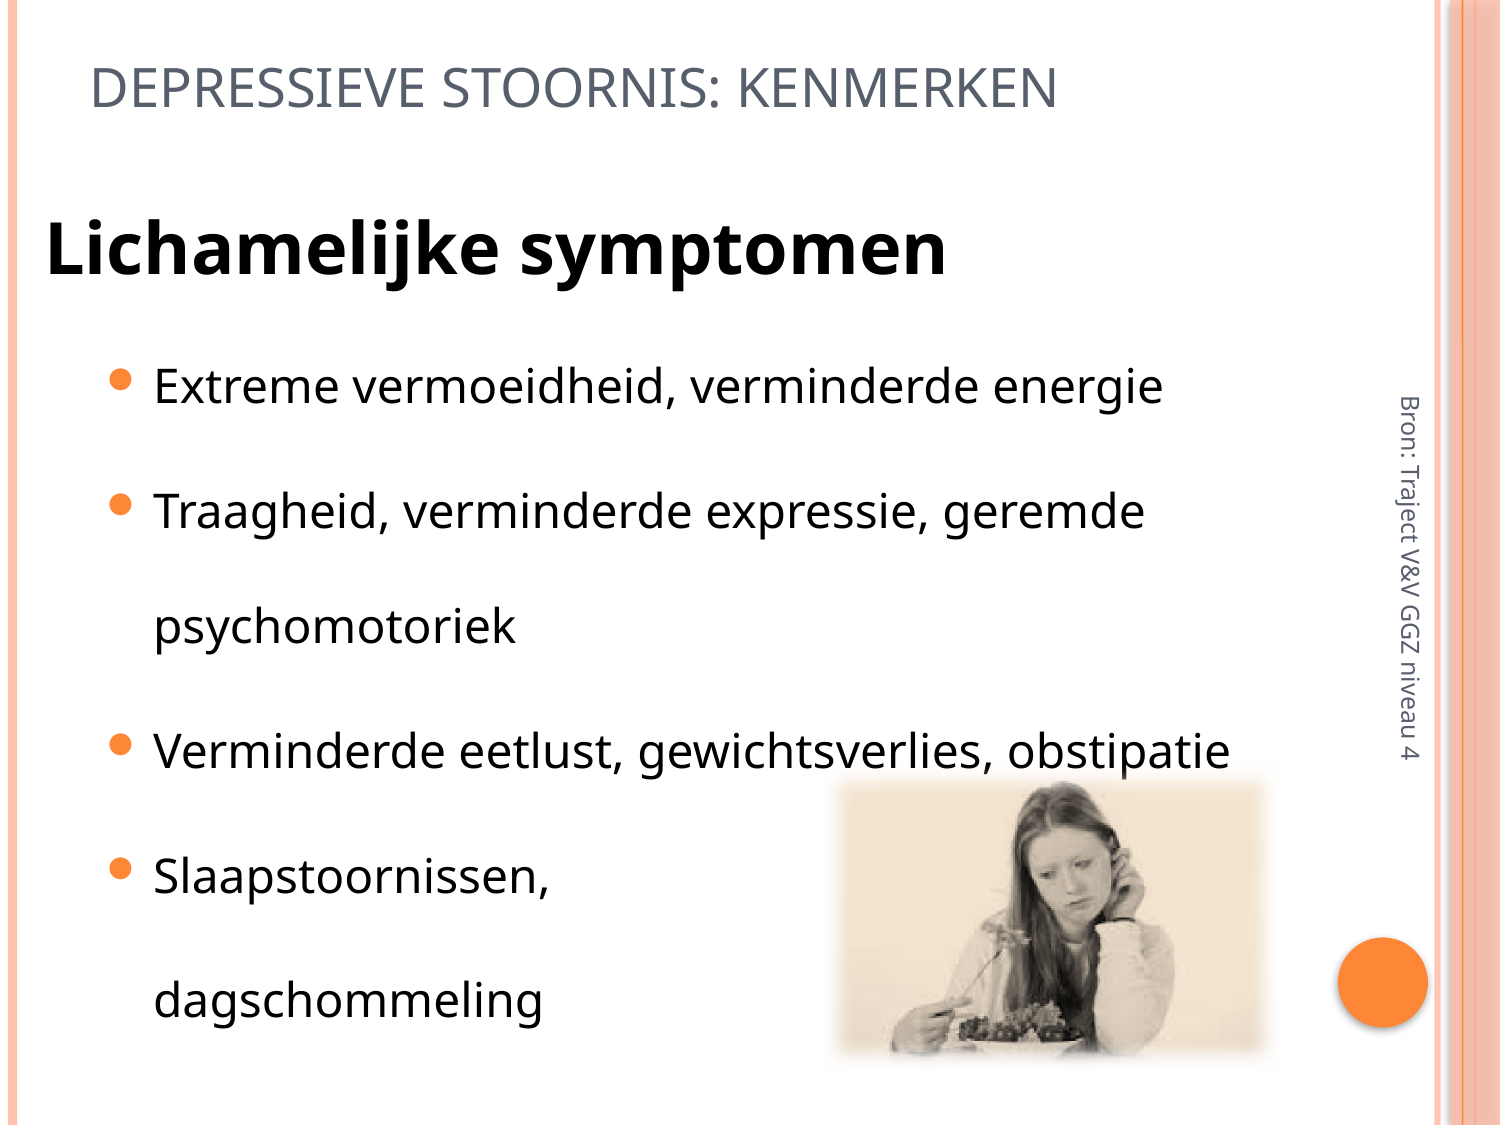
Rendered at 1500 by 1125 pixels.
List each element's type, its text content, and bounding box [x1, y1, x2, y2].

picture [820, 762, 1283, 1071]
title Depressieve stoornis: kenmerken [75, 45, 1300, 126]
footer Bron: Traject V&V GGZ niveau 4 [1379, 380, 1440, 906]
list Lichamelijke symptomen Extreme vermoeidheid, verminderde energie Traagheid, verminderde expressie, geremde psychomotoriek Verminderde eetlust, gewichtsverlies, obstipatie Slaapstoornissen, dagschommeling [29, 125, 1255, 1071]
